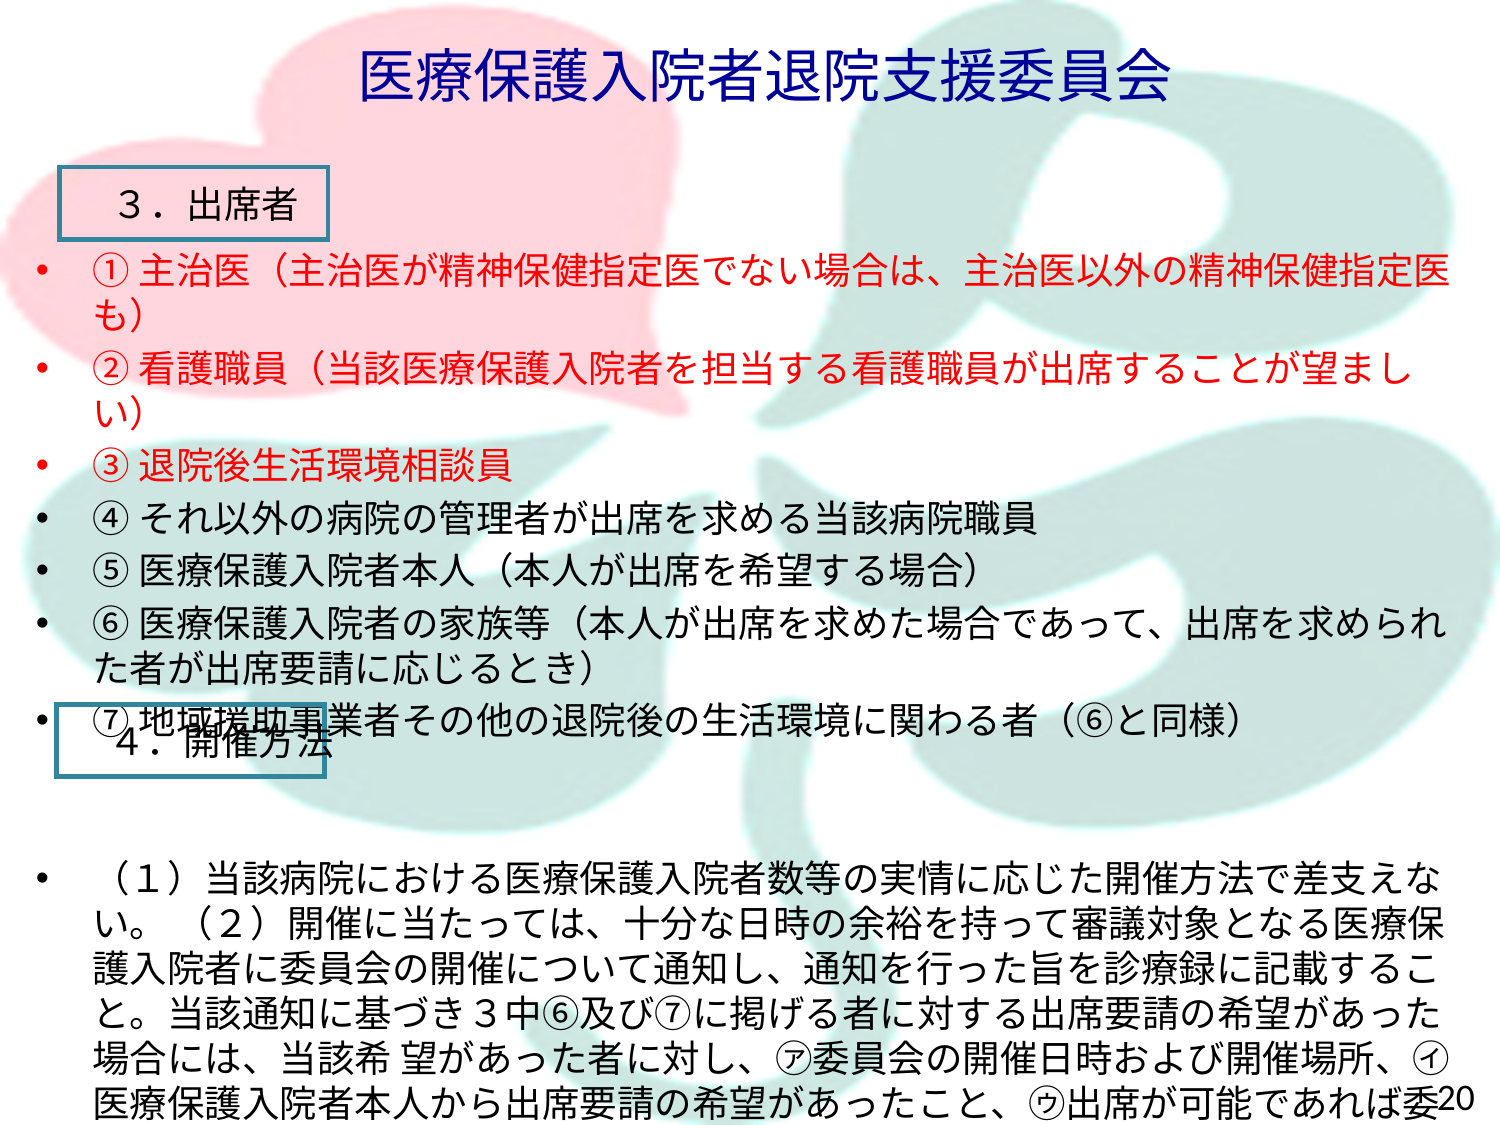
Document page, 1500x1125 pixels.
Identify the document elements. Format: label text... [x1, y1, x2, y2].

text_box ４．開催方法 [56, 704, 325, 777]
text_box [329, 178, 1418, 239]
slide_number 20 [1139, 1065, 1490, 1125]
list ①主治医（主治医が精神保健指定医でない場合は、主治医以外の精神保健指定医も） ②看護職員（当該医療保護入院者を担当する看護職員が出席することが望ましい） ③退院後生活環境相談員 ④それ以外の病院の管理者が出席を求める当該病院職員 ⑤医療保護入院者本人（本人が出席を希望する場合） ⑥医療保護入院者の家族等（本人が出席を求めた場合であって、出席を求められた者が出席要請に応じるとき） ⑦地域援助事業者その他の退院後の生活環境に関わる者（⑥と同様） （１）当該病院における医療保護入院者数等の実情に応じた開催方法で差支えない。 （２）開催に当たっては、十分な日時の余裕を持って審議対象となる医療保護入院者に委員会の開催について通知し、通知を行った旨を診療録に記載すること。当該通知に基づき３中⑥及び⑦に掲げる者に対する出席要請の希望があった場合には、当該希 望があった者に対し、㋐委員会の開催日時および開催場所、㋑医療保護入院者本人から出席要請の希望があったこと、㋒出席が可能であれば委員会に出席されたいこと、㋓文書による意見提出も可能であること、を通知すること。 [20, 239, 1468, 622]
text_box ３．出席者 [59, 166, 329, 240]
text_box 医療保護入院者退院支援委員会 [70, 27, 1459, 122]
picture [0, 0, 1500, 1125]
